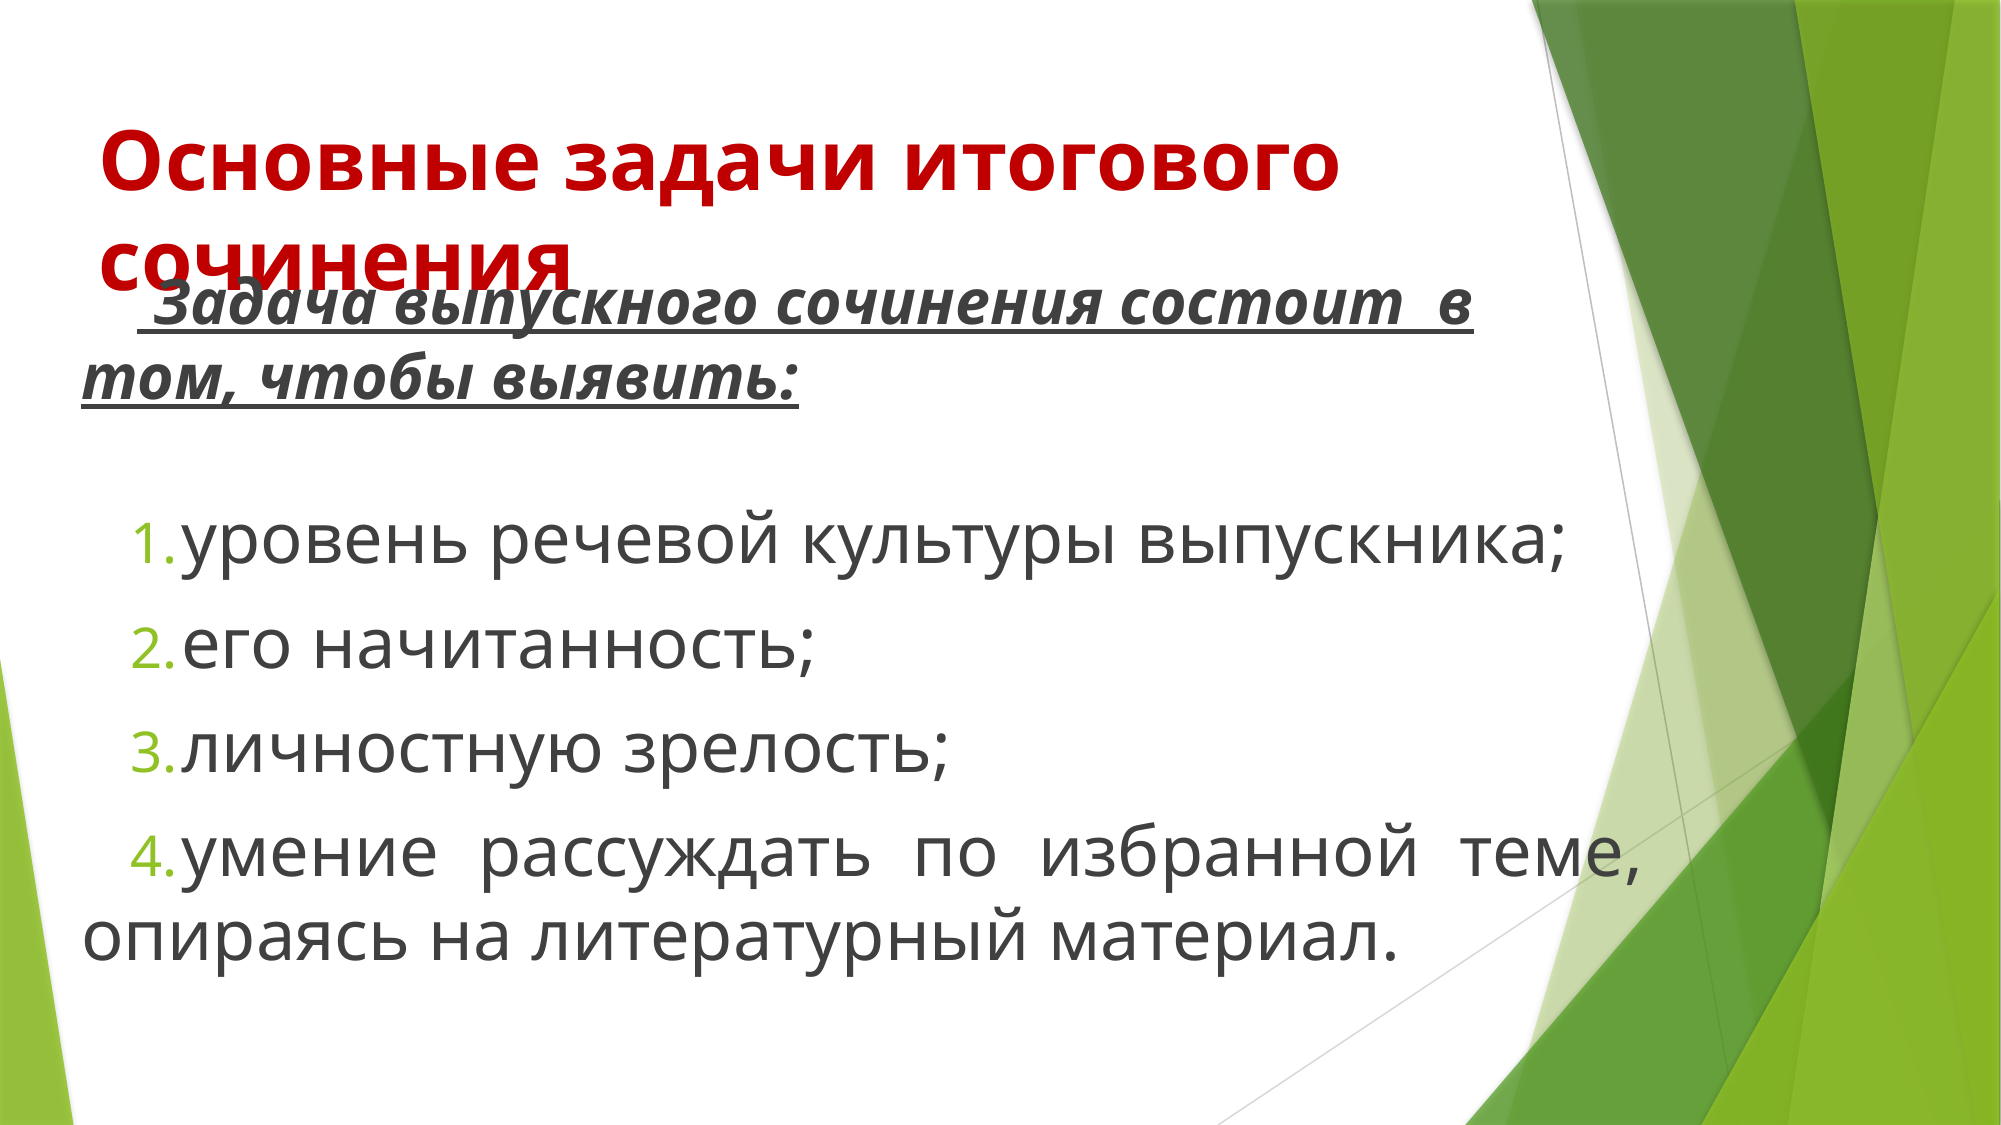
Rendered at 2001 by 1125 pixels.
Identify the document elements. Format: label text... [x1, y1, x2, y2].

title Основные задачи итогового сочинения [83, 99, 1732, 317]
list Задача выпускного сочинения состоит в том, чтобы выявить: уровень речевой культуры выпускника; его начитанность; личностную зрелость; умение рассуждать по избранной теме, опираясь на литературный материал. [66, 254, 1661, 991]
